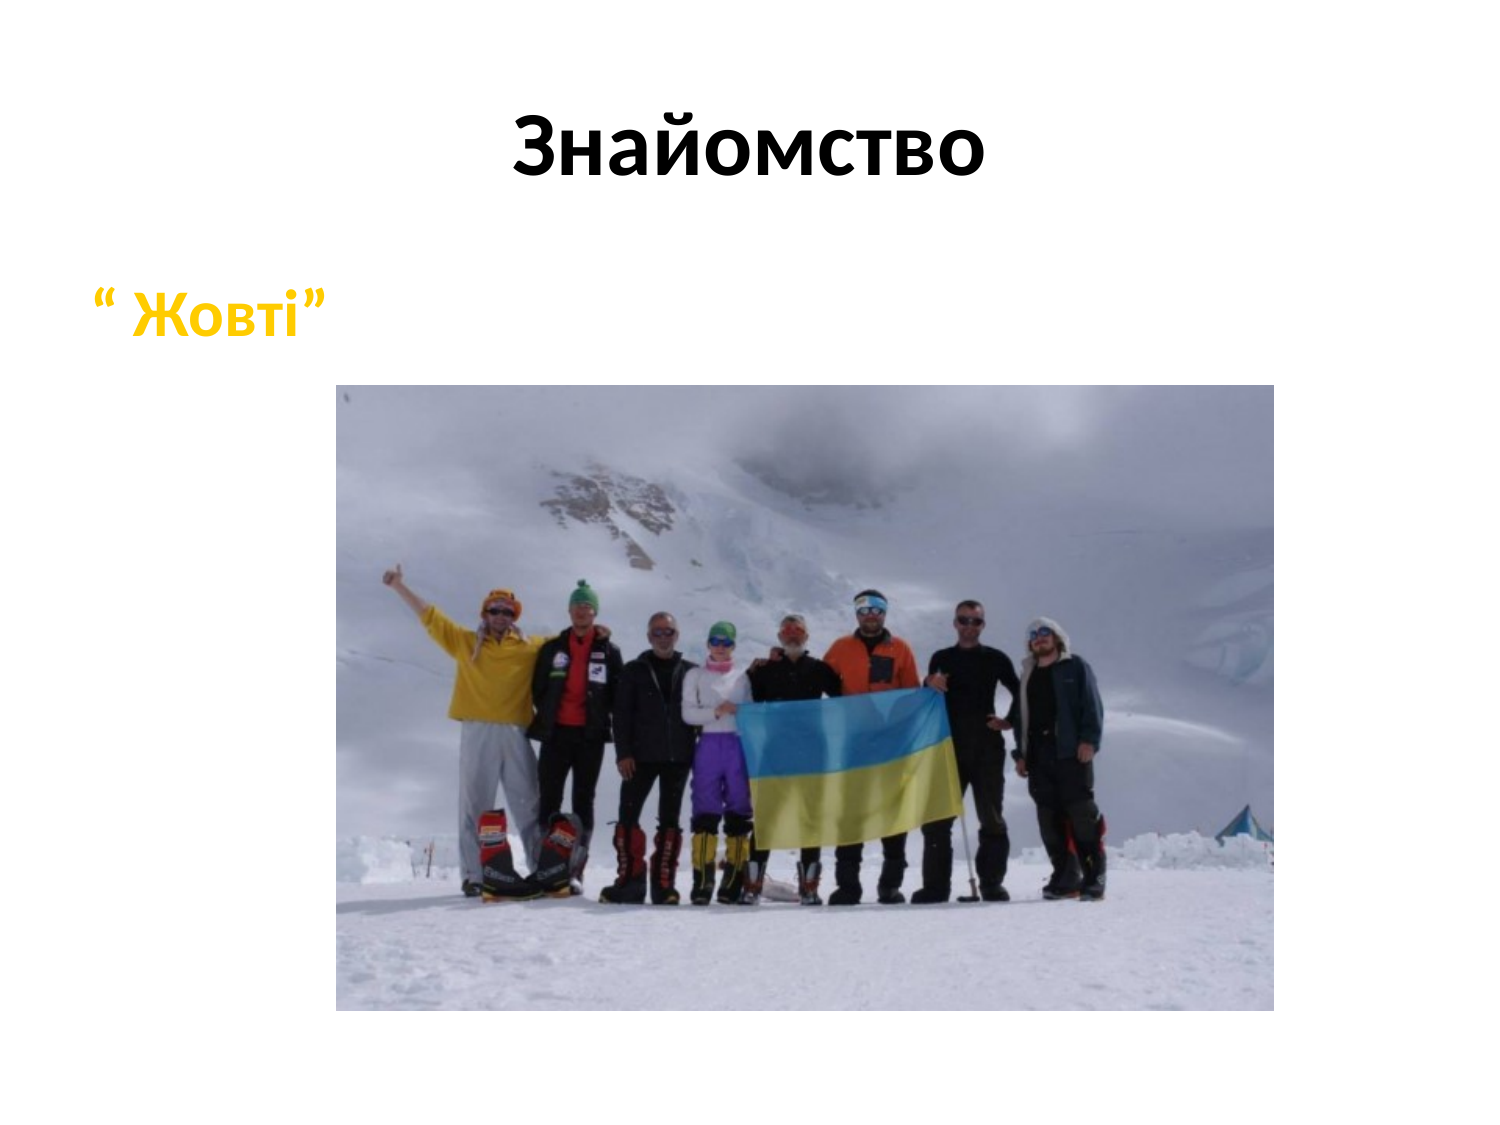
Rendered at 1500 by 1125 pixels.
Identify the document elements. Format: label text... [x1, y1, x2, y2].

title Знайомство [75, 45, 1425, 233]
picture [336, 385, 1275, 1011]
list “ Жовті” [75, 262, 1425, 1005]
